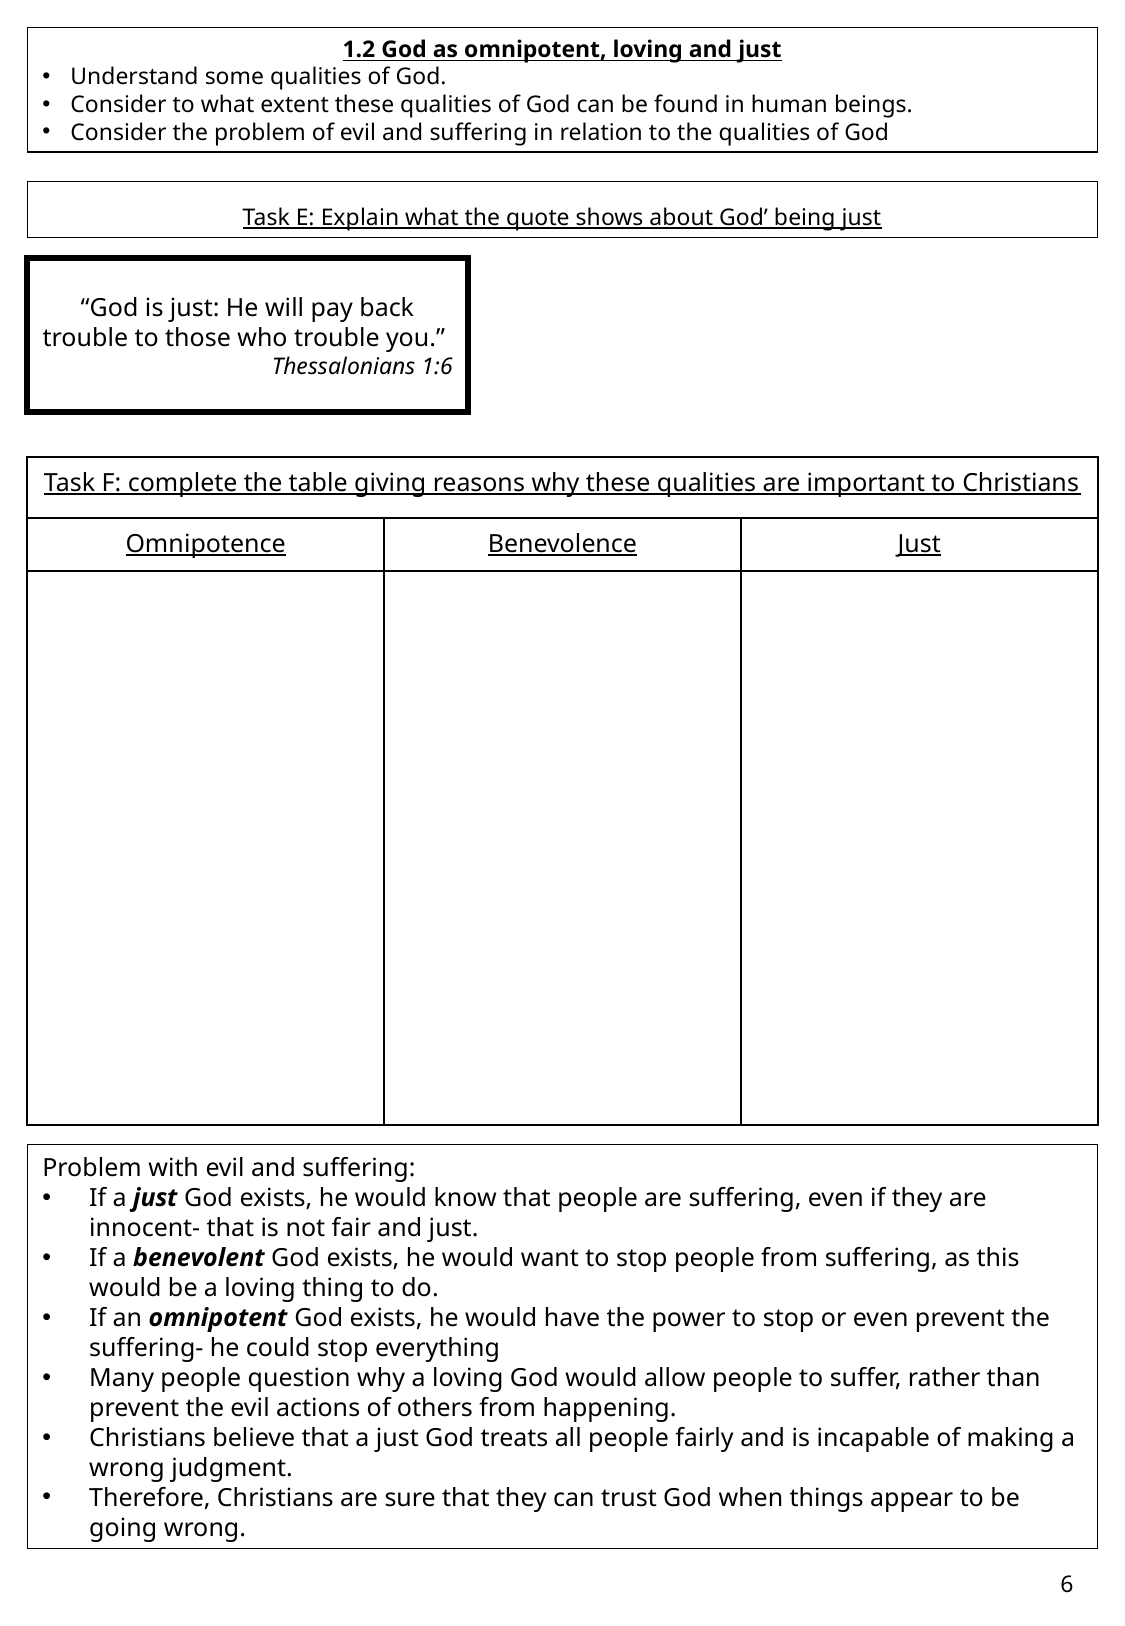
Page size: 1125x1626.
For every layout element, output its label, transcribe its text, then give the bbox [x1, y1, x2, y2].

text_box Problem with evil and suffering: If a just God exists, he would know that people are suffering, even if they are innocent- that is not fair and just. If a benevolent God exists, he would want to stop people from suffering, as this would be a loving thing to do. If an omnipotent God exists, he would have the power to stop or even prevent the suffering- he could stop everything Many people question why a loving God would allow people to suffer, rather than prevent the evil actions of others from happening. Christians believe that a just God treats all people fairly and is incapable of making a wrong judgment. Therefore, Christians are sure that they can trust God when things appear to be going wrong. [27, 1144, 1098, 1549]
text_box 6 [1036, 1549, 1098, 1605]
table_cell [385, 572, 740, 1124]
table_cell Omnipotence [28, 519, 383, 570]
table_cell [742, 572, 1097, 1124]
table_cell Just [742, 519, 1097, 570]
text_box Task E: Explain what the quote shows about God’ being just [27, 181, 1098, 238]
text_box “God is just: He will pay back trouble to those who trouble you.” Thessalonians 1:6 [27, 258, 468, 413]
table_cell [28, 572, 383, 1124]
table_header Task F: complete the table giving reasons why these qualities are important to Christians [28, 458, 1097, 517]
table_cell Benevolence [385, 519, 740, 570]
text_box 1.2 God as omnipotent, loving and just Understand some qualities of God. Consider to what extent these qualities of God can be found in human beings. Consider the problem of evil and suffering in relation to the qualities of God [27, 27, 1098, 153]
